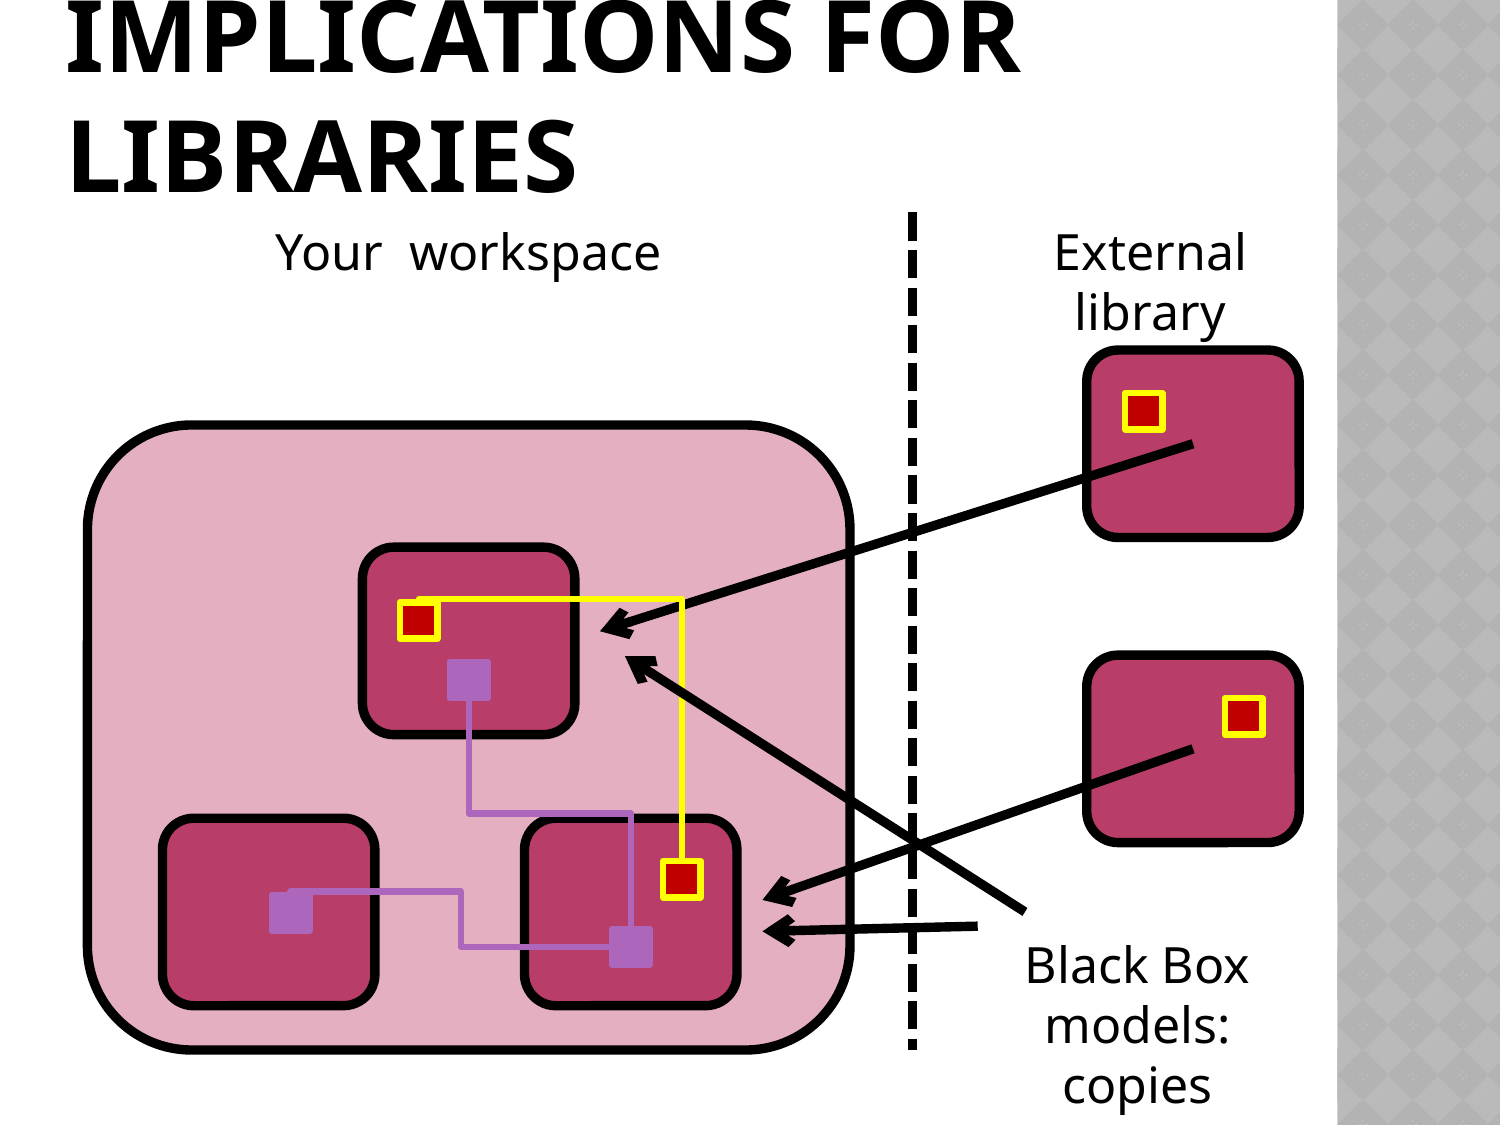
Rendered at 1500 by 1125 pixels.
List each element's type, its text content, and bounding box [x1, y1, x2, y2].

text_box [84, 421, 618, 1054]
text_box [271, 661, 619, 966]
text_box [159, 814, 379, 1009]
text_box Your workspace [239, 212, 699, 288]
text_box [359, 543, 393, 659]
text_box [1083, 348, 1303, 541]
text_box External library [963, 212, 1338, 348]
text_box [521, 976, 618, 1009]
title Implications for libraries [57, 37, 1450, 213]
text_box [399, 392, 1263, 659]
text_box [624, 655, 1338, 1124]
